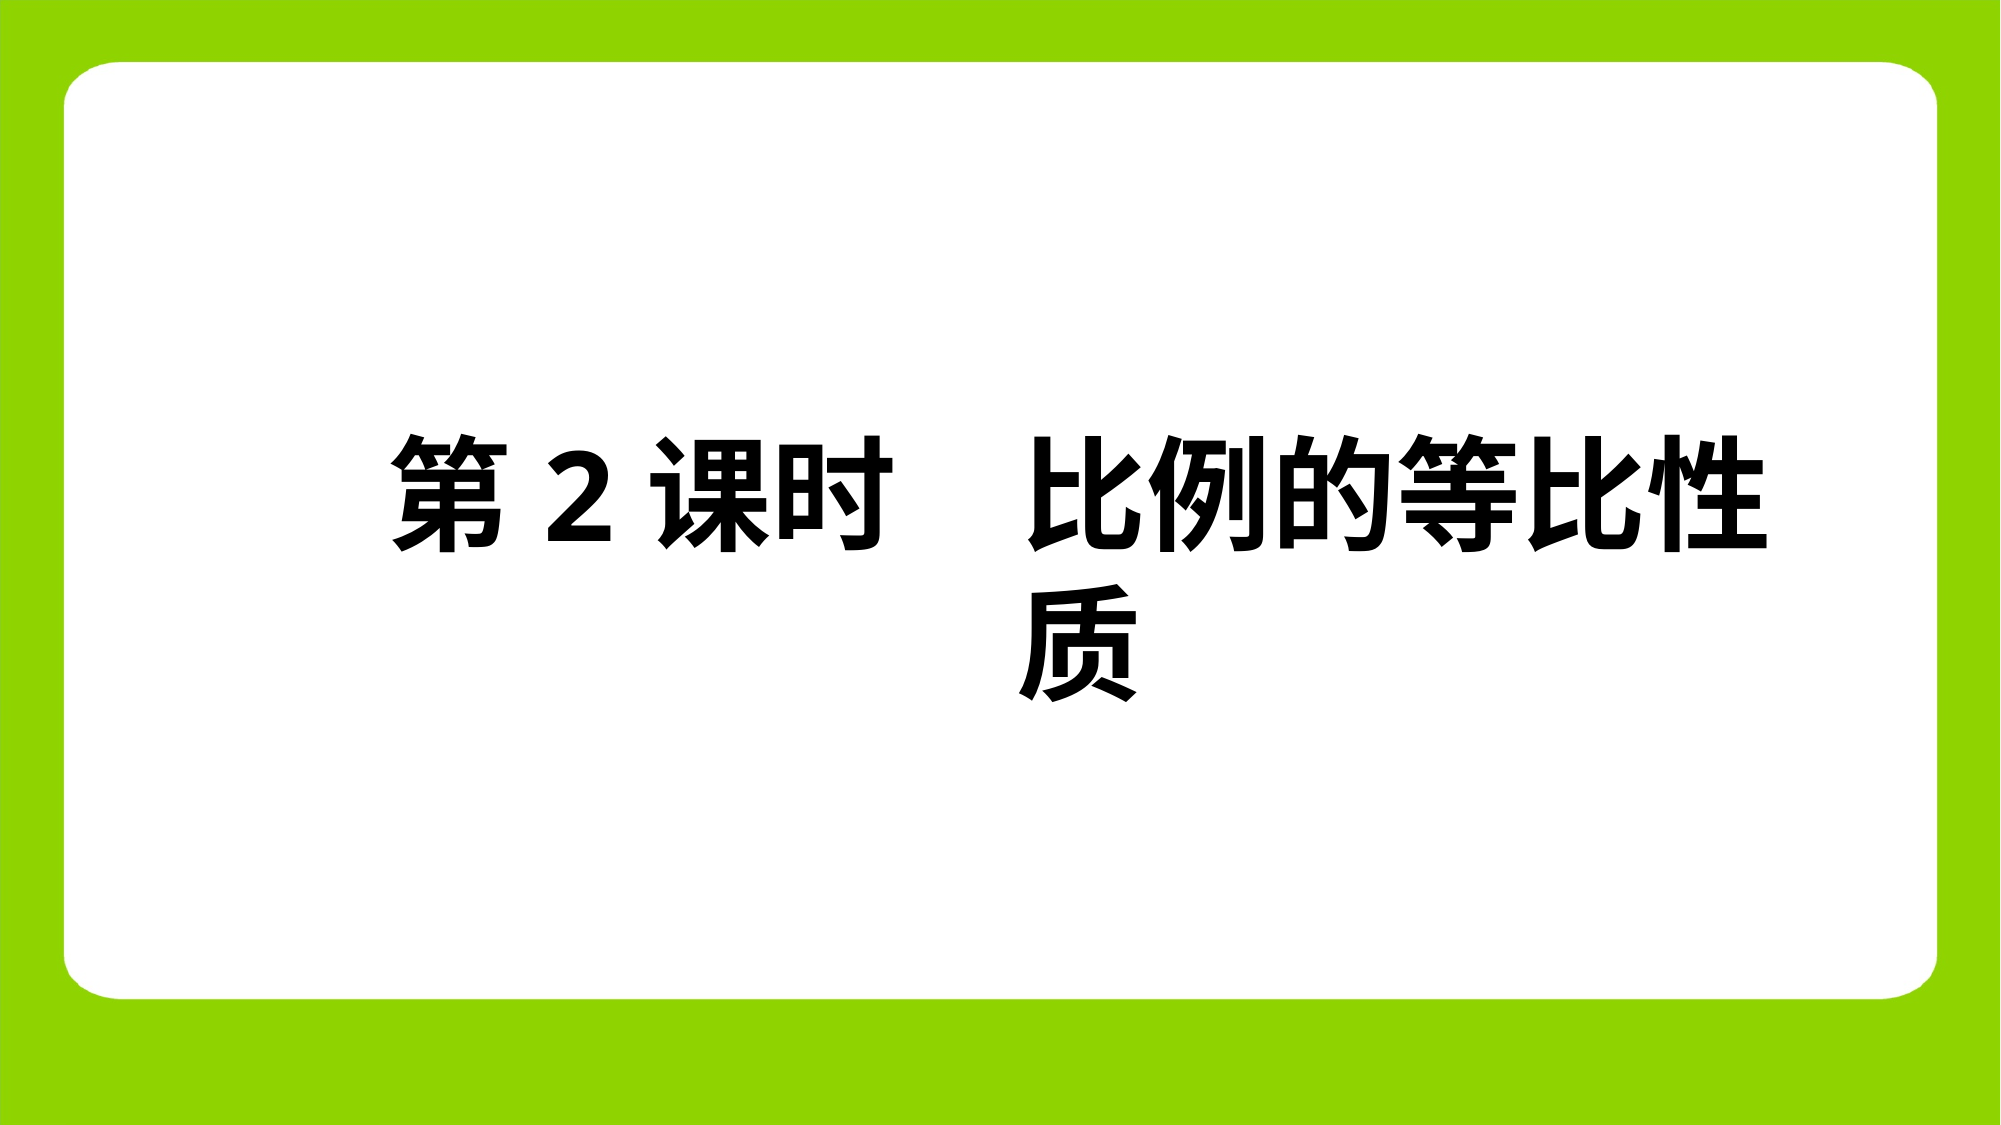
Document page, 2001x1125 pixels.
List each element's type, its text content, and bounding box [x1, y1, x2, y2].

picture [0, 0, 2001, 1125]
text_box 第2课时 比例的等比性质 [338, 408, 1820, 724]
